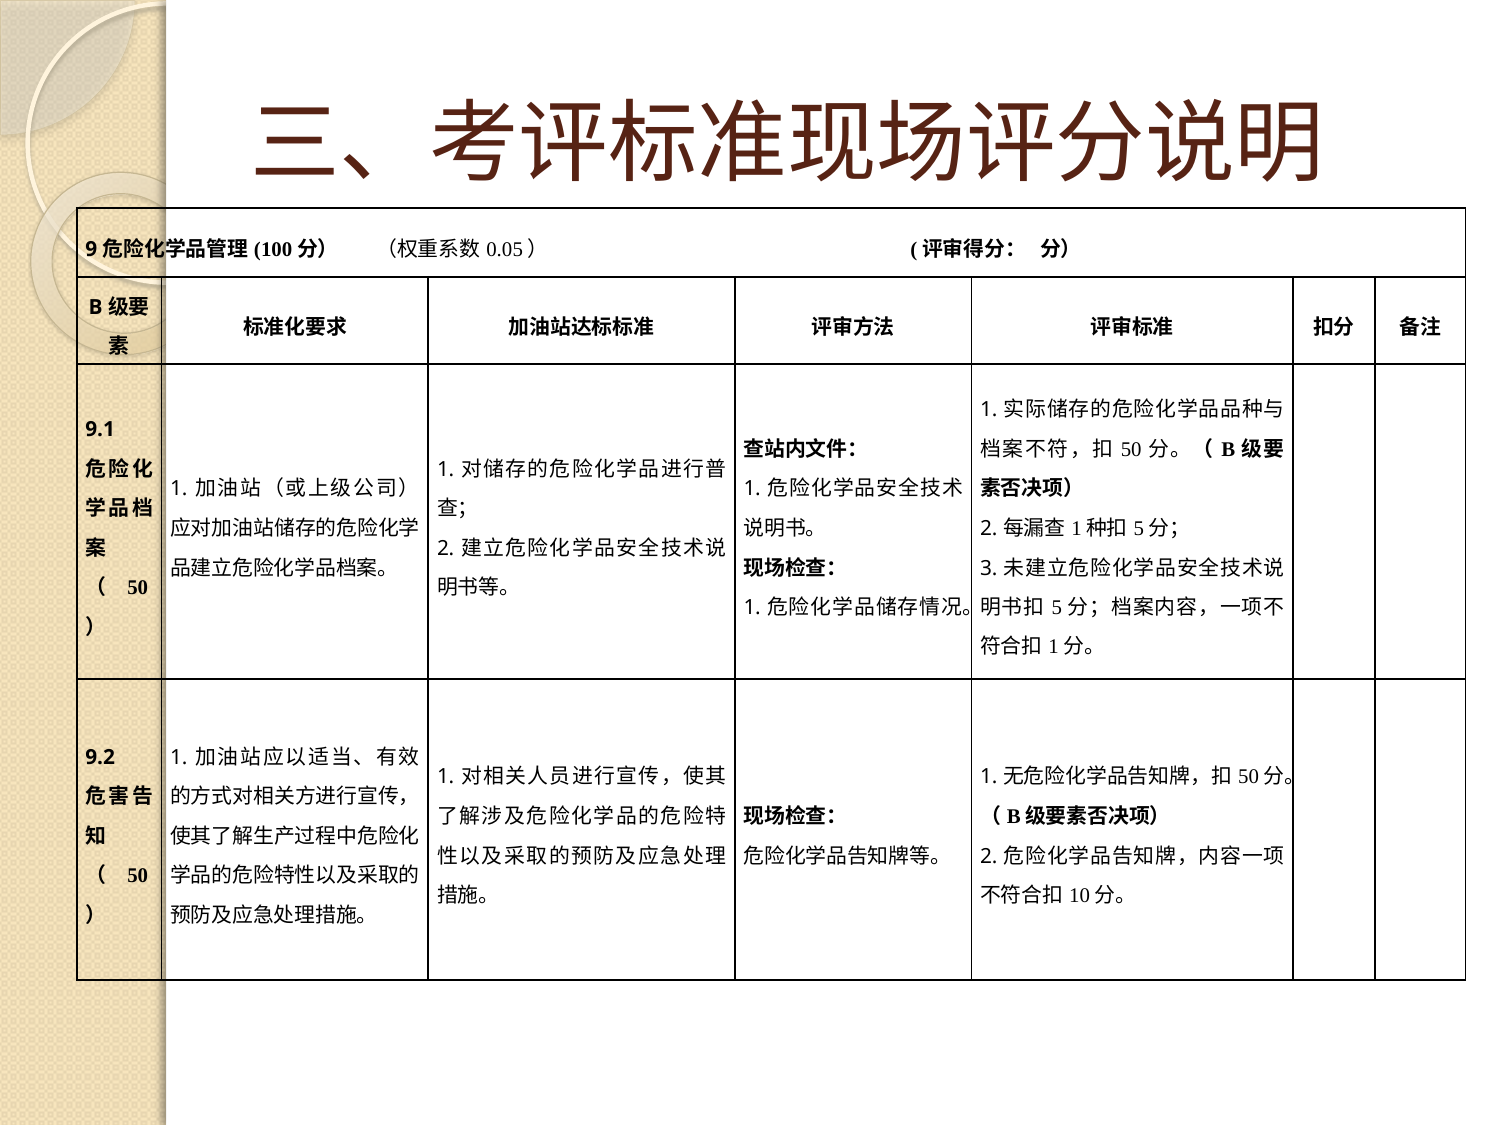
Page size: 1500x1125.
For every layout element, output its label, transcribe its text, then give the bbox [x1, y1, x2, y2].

table_cell [1376, 680, 1465, 979]
table_cell 1.对相关人员进行宣传，使其了解涉及危险化学品的危险特性以及采取的预防及应急处理措施。 [429, 680, 734, 979]
table_cell 1.加油站（或上级公司）应对加油站储存的危险化学品建立危险化学品档案。 [162, 365, 427, 678]
table_cell 评审标准 [972, 278, 1292, 363]
table_cell 1.对储存的危险化学品进行普查； 2.建立危险化学品安全技术说明书等。 [429, 365, 734, 678]
table_cell 备注 [1376, 278, 1465, 363]
table_cell 9.1 危险化学品档案（50） [78, 365, 161, 678]
table_cell 现场检查： 危险化学品告知牌等。 [736, 680, 971, 979]
table_cell 扣分 [1294, 278, 1374, 363]
table_cell 查站内文件： 1.危险化学品安全技术说明书。 现场检查： 1.危险化学品储存情况。 [736, 365, 971, 678]
table_cell 1.实际储存的危险化学品品种与档案不符，扣50分。（B级要素否决项） 2.每漏查1种扣5分； 3.未建立危险化学品安全技术说明书扣5分；档案内容，一项不符合扣1分。 [972, 365, 1292, 678]
table_cell 9.2 危害告知 （50） [78, 680, 161, 979]
table_cell [1376, 365, 1465, 678]
table_header 9危险化学品管理(100分） （权重系数0.05） (评审得分： 分） [78, 209, 1465, 276]
table_cell [1294, 365, 1374, 678]
table_cell 1.无危险化学品告知牌，扣50分。（B级要素否决项） 2.危险化学品告知牌，内容一项不符合扣10分。 [972, 680, 1292, 979]
table_cell 1.加油站应以适当、有效的方式对相关方进行宣传，使其了解生产过程中危险化学品的危险特性以及采取的预防及应急处理措施。 [162, 680, 427, 979]
table_cell 加油站达标标准 [429, 278, 734, 363]
table_cell 评审方法 [736, 278, 971, 363]
title 三、考评标准现场评分说明 [235, 45, 1466, 207]
table_cell 标准化要求 [162, 278, 427, 363]
table_cell B级要素 [78, 278, 161, 363]
table_cell [1294, 680, 1374, 979]
